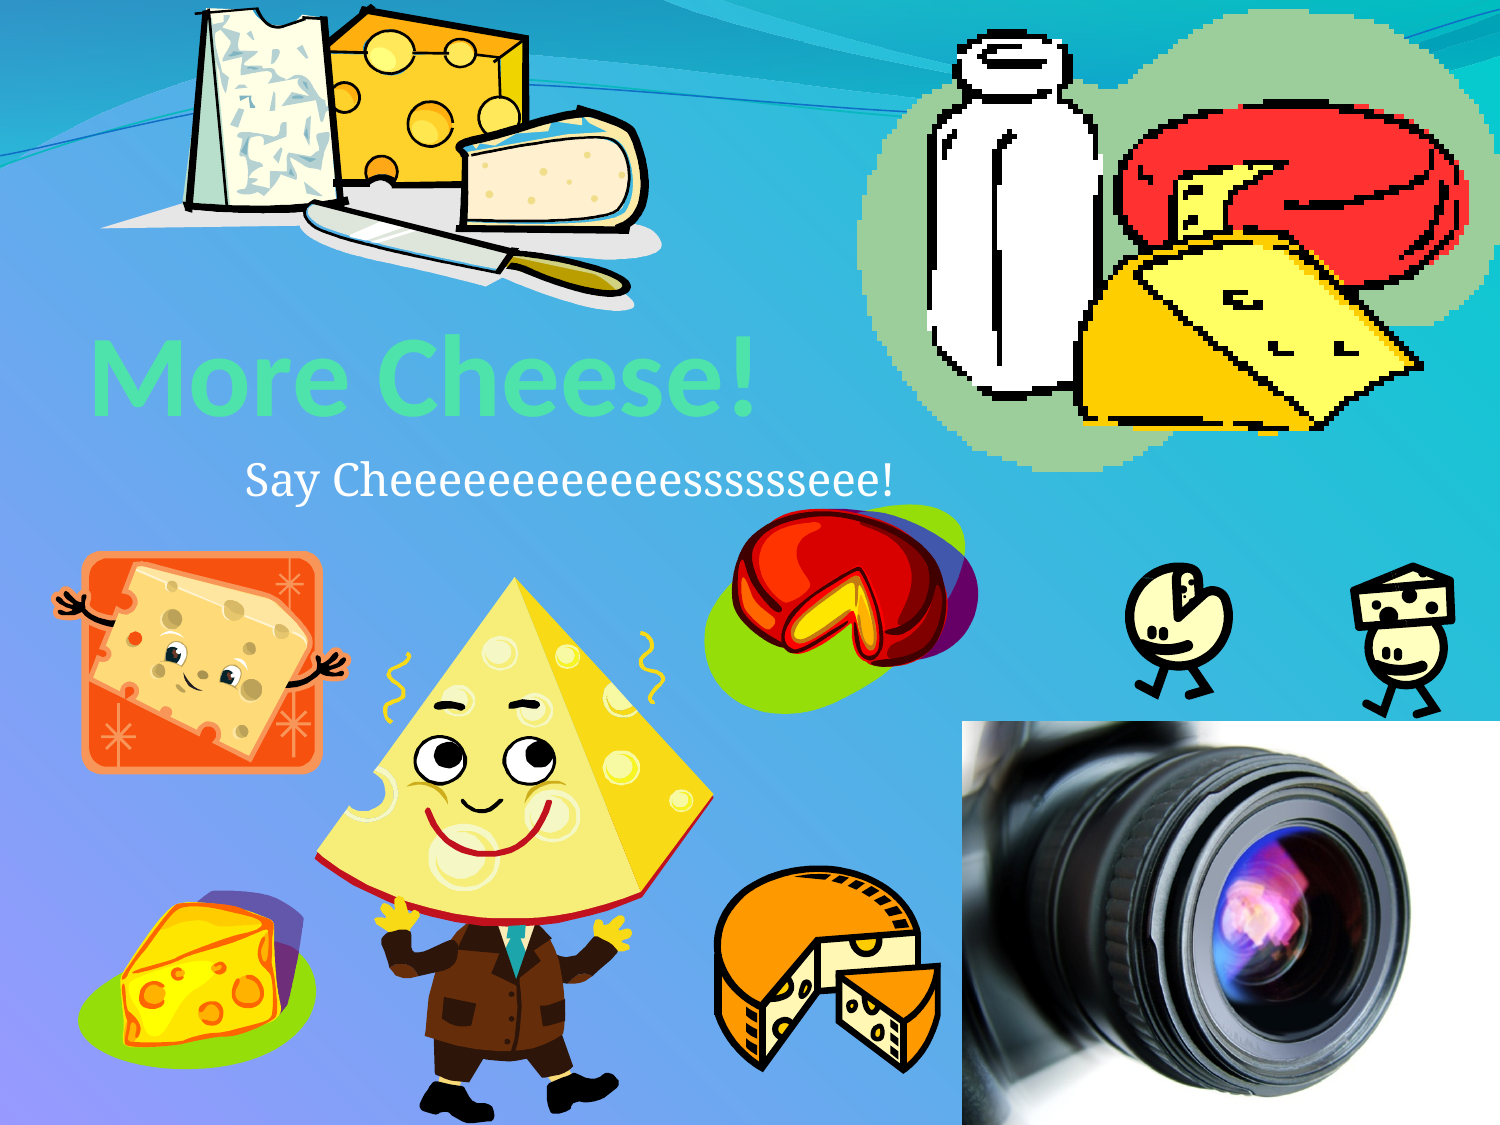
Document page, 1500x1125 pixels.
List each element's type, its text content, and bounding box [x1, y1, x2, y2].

picture [699, 499, 983, 719]
picture [49, 549, 353, 776]
picture [1124, 562, 1234, 701]
picture [852, 0, 1500, 472]
title More Cheese! [86, 216, 845, 440]
picture [74, 574, 944, 1125]
picture [1349, 562, 1456, 720]
list Say Cheeeeeeeeeeeesssssseee! [86, 443, 1362, 692]
picture [962, 721, 1500, 1125]
picture [99, 0, 666, 315]
